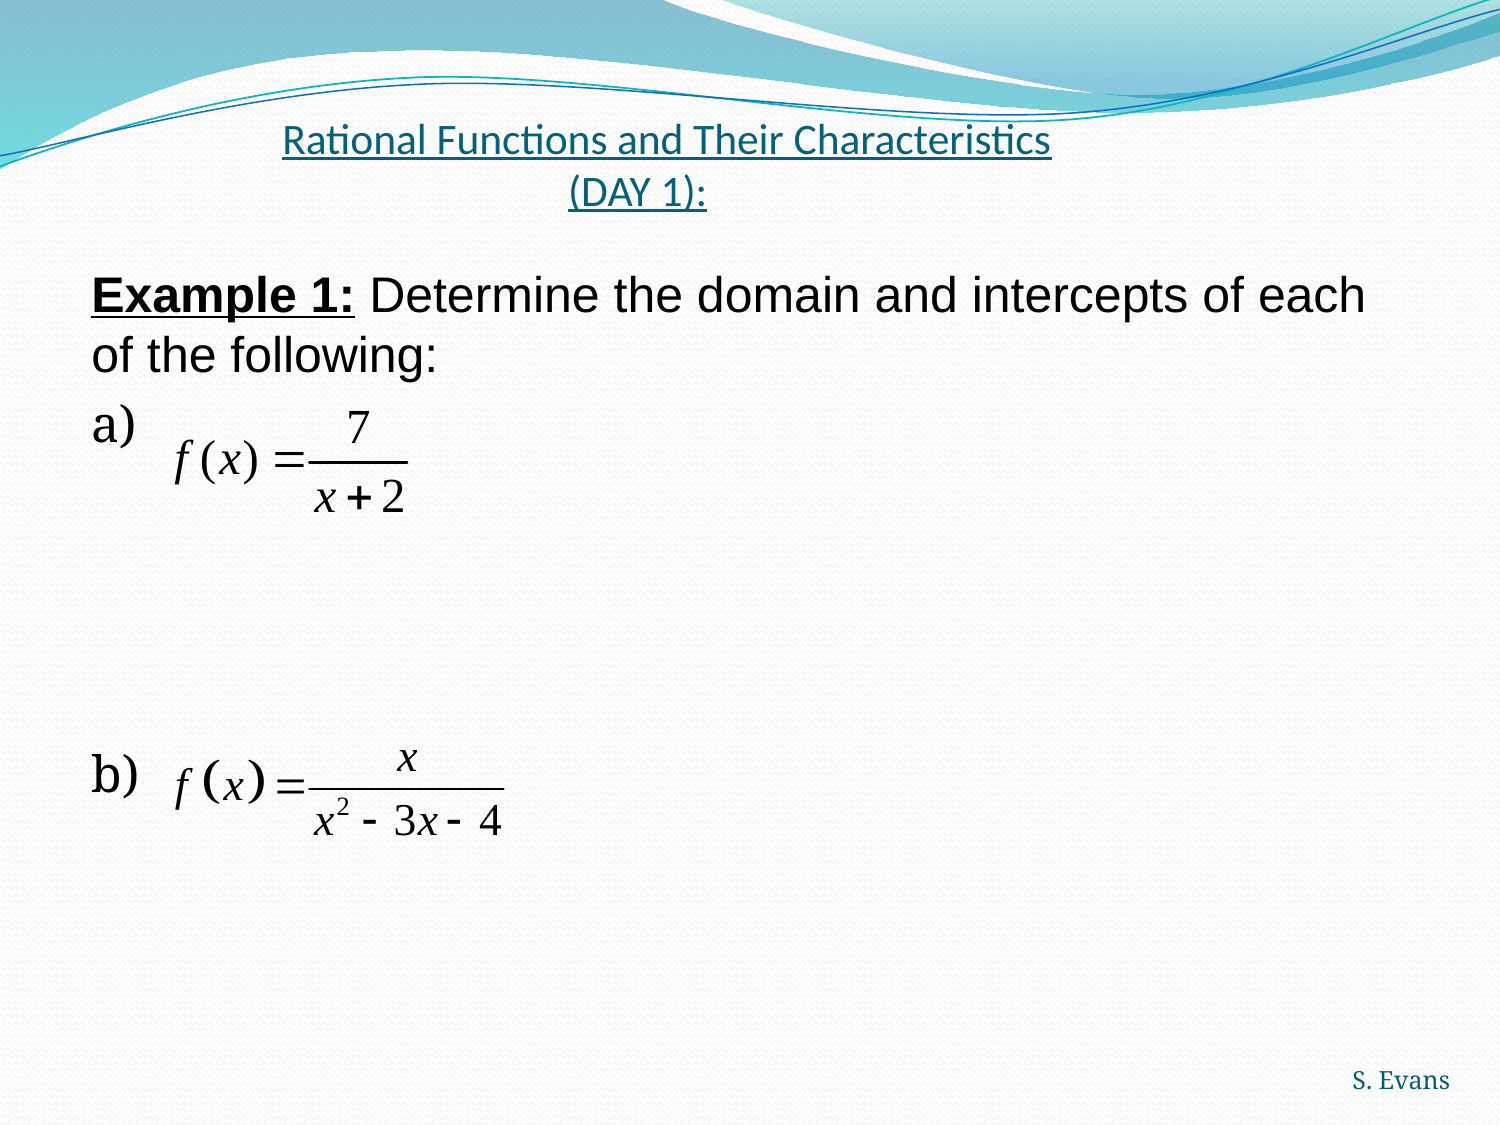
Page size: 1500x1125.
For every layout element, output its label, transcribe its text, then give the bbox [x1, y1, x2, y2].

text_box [157, 396, 420, 524]
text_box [159, 727, 514, 847]
title Rational Functions and Their Characteristics (DAY 1): [150, 398, 425, 537]
title Rational Functions and Their Characteristics (DAY 1): [194, 101, 1081, 255]
footer S. Evans [1352, 1035, 1453, 1095]
list Example 1: Determine the domain and intercepts of each of the following: a) b) [76, 255, 1425, 1038]
title Rational Functions and Their Characteristics (DAY 1): [152, 728, 521, 858]
